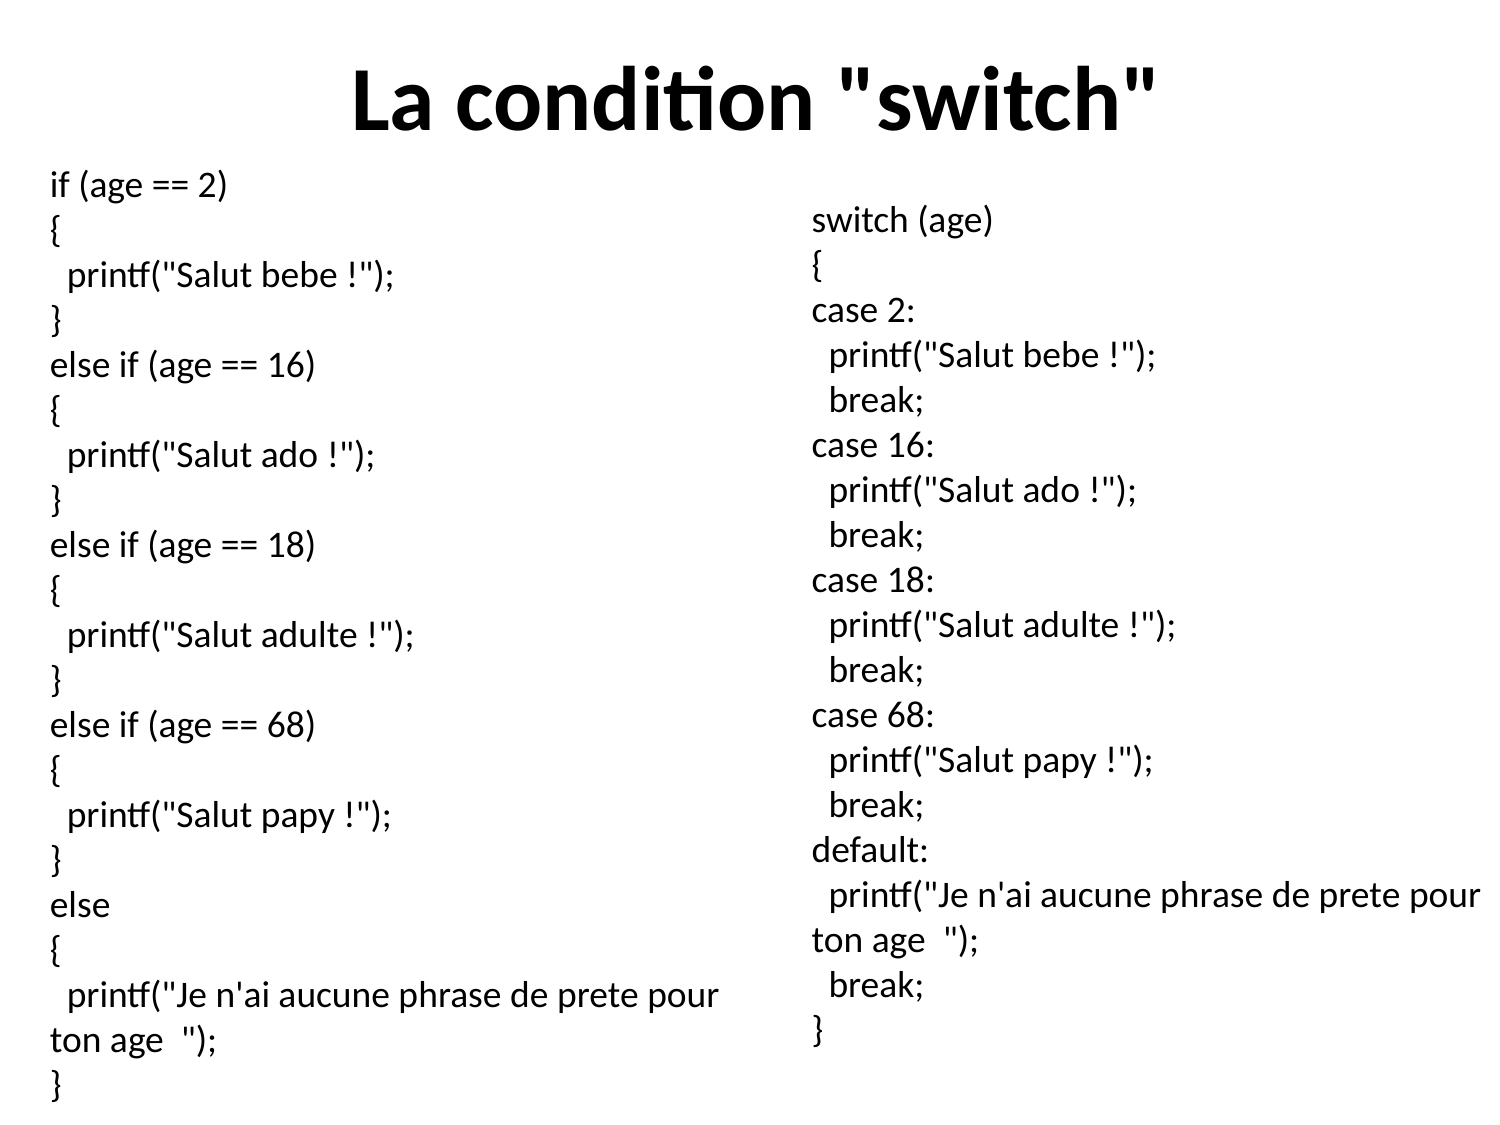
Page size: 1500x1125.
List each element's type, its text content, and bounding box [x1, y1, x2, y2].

title La condition "switch" [82, 0, 1432, 188]
text_box switch (age) { case 2: printf("Salut bebe !"); break; case 16: printf("Salut ado !"); break; case 18: printf("Salut adulte !"); break; case 68: printf("Salut papy !"); break; default: printf("Je n'ai aucune phrase de prete pour ton age "); break; } [796, 187, 1500, 1058]
text_box if (age == 2) { printf("Salut bebe !"); } else if (age == 16) { printf("Salut ado !"); } else if (age == 18) { printf("Salut adulte !"); } else if (age == 68) { printf("Salut papy !"); } else { printf("Je n'ai aucune phrase de prete pour ton age "); } [35, 152, 786, 1113]
